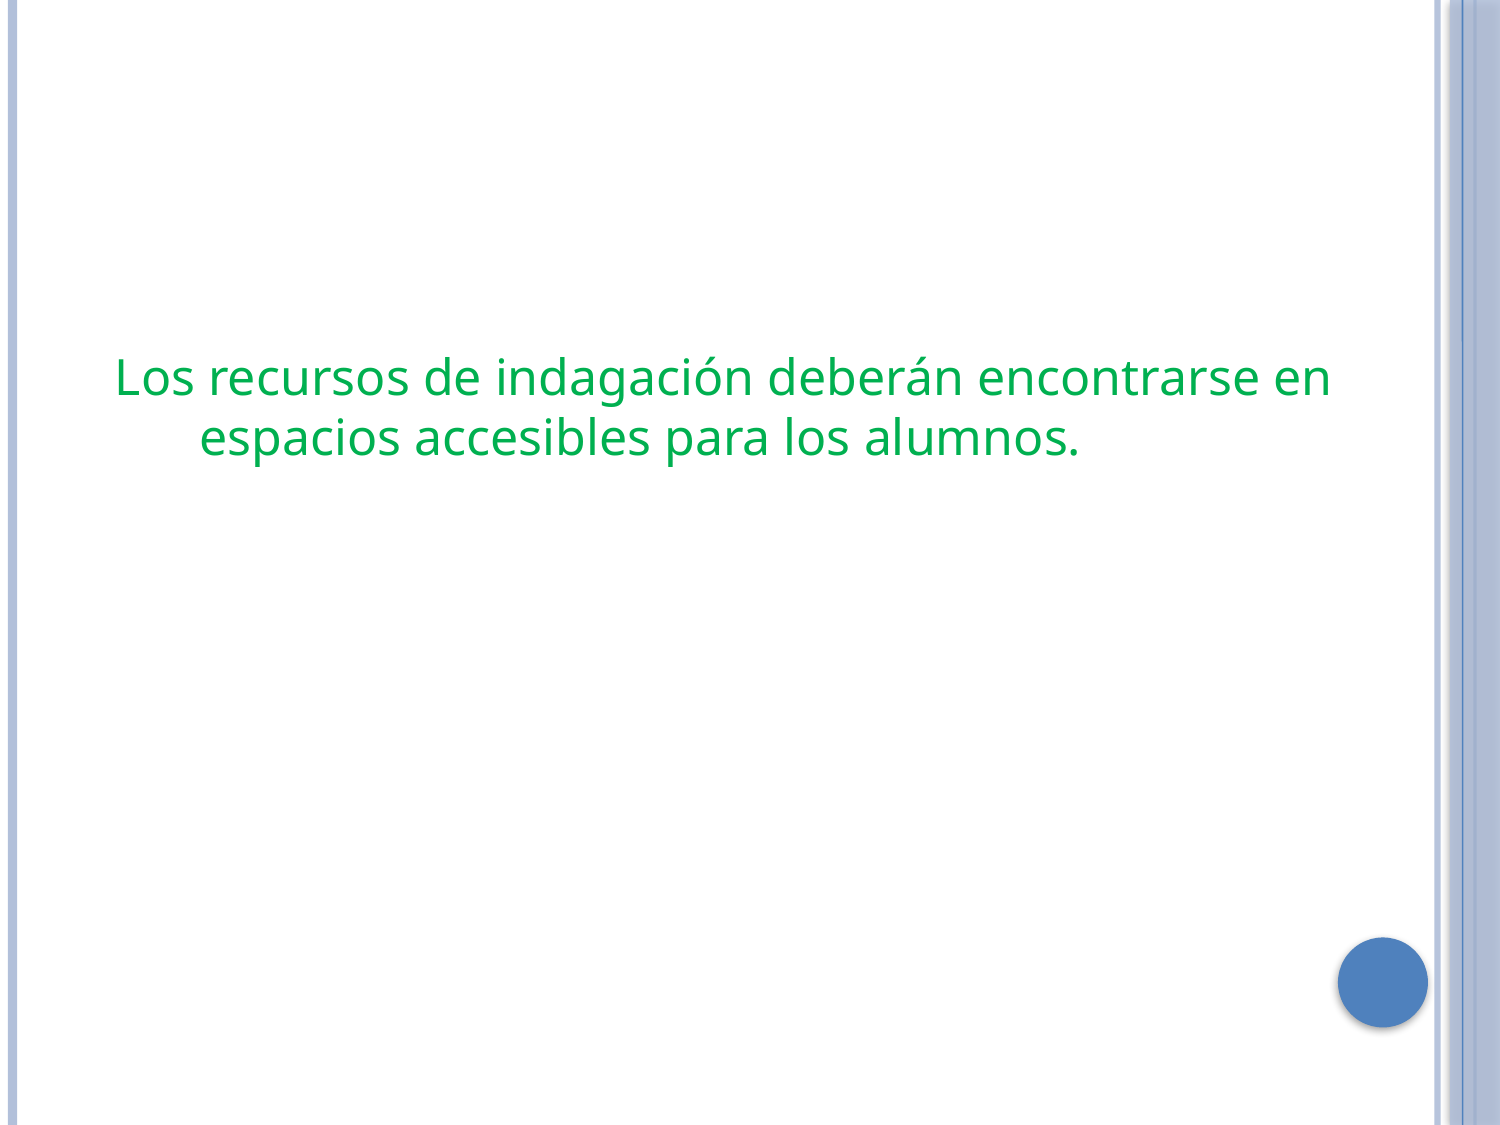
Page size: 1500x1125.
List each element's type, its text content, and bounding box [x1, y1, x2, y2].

list Los recursos de indagación deberán encontrarse en espacios accesibles para los alumnos. [99, 337, 1413, 988]
